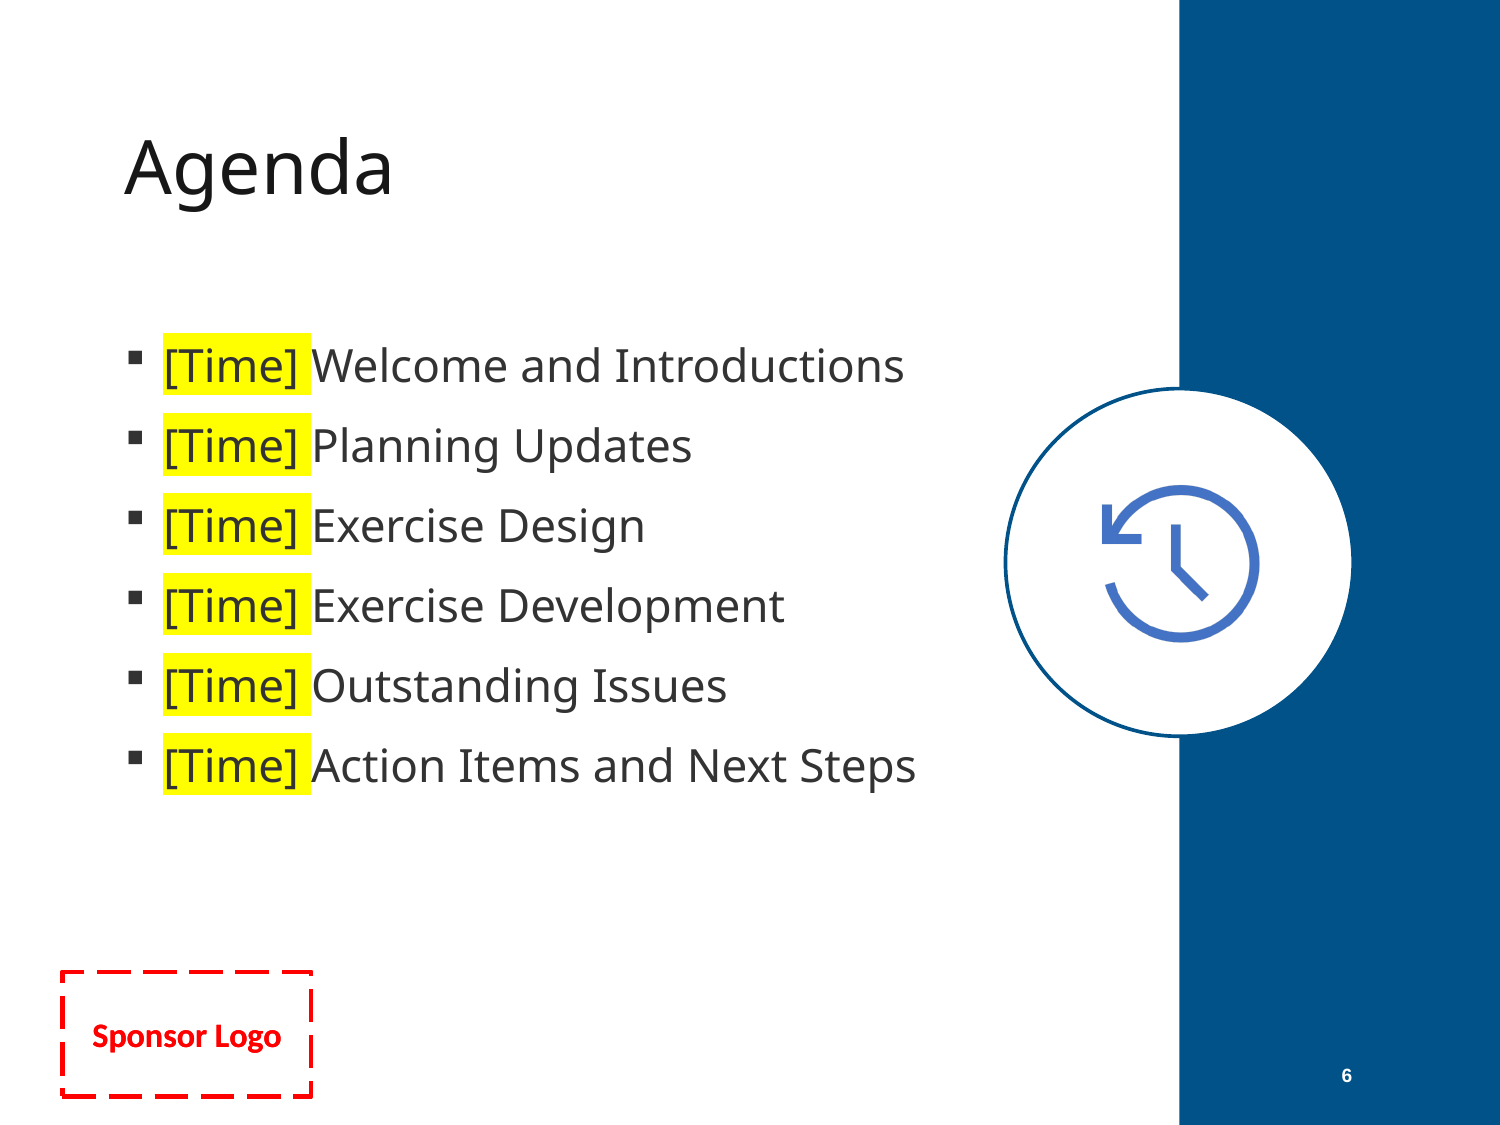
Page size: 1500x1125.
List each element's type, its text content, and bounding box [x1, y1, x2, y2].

picture [1086, 469, 1275, 658]
title Agenda [109, 114, 1093, 215]
list [Time] Welcome and Introductions [Time] Planning Updates [Time] Exercise Design [Time] Exercise Development [Time] Outstanding Issues [Time] Action Items and Next Steps [109, 253, 1121, 875]
text_box [1003, 386, 1356, 739]
slide_number 6 [1242, 1052, 1368, 1098]
text_box [1177, 0, 1500, 1125]
